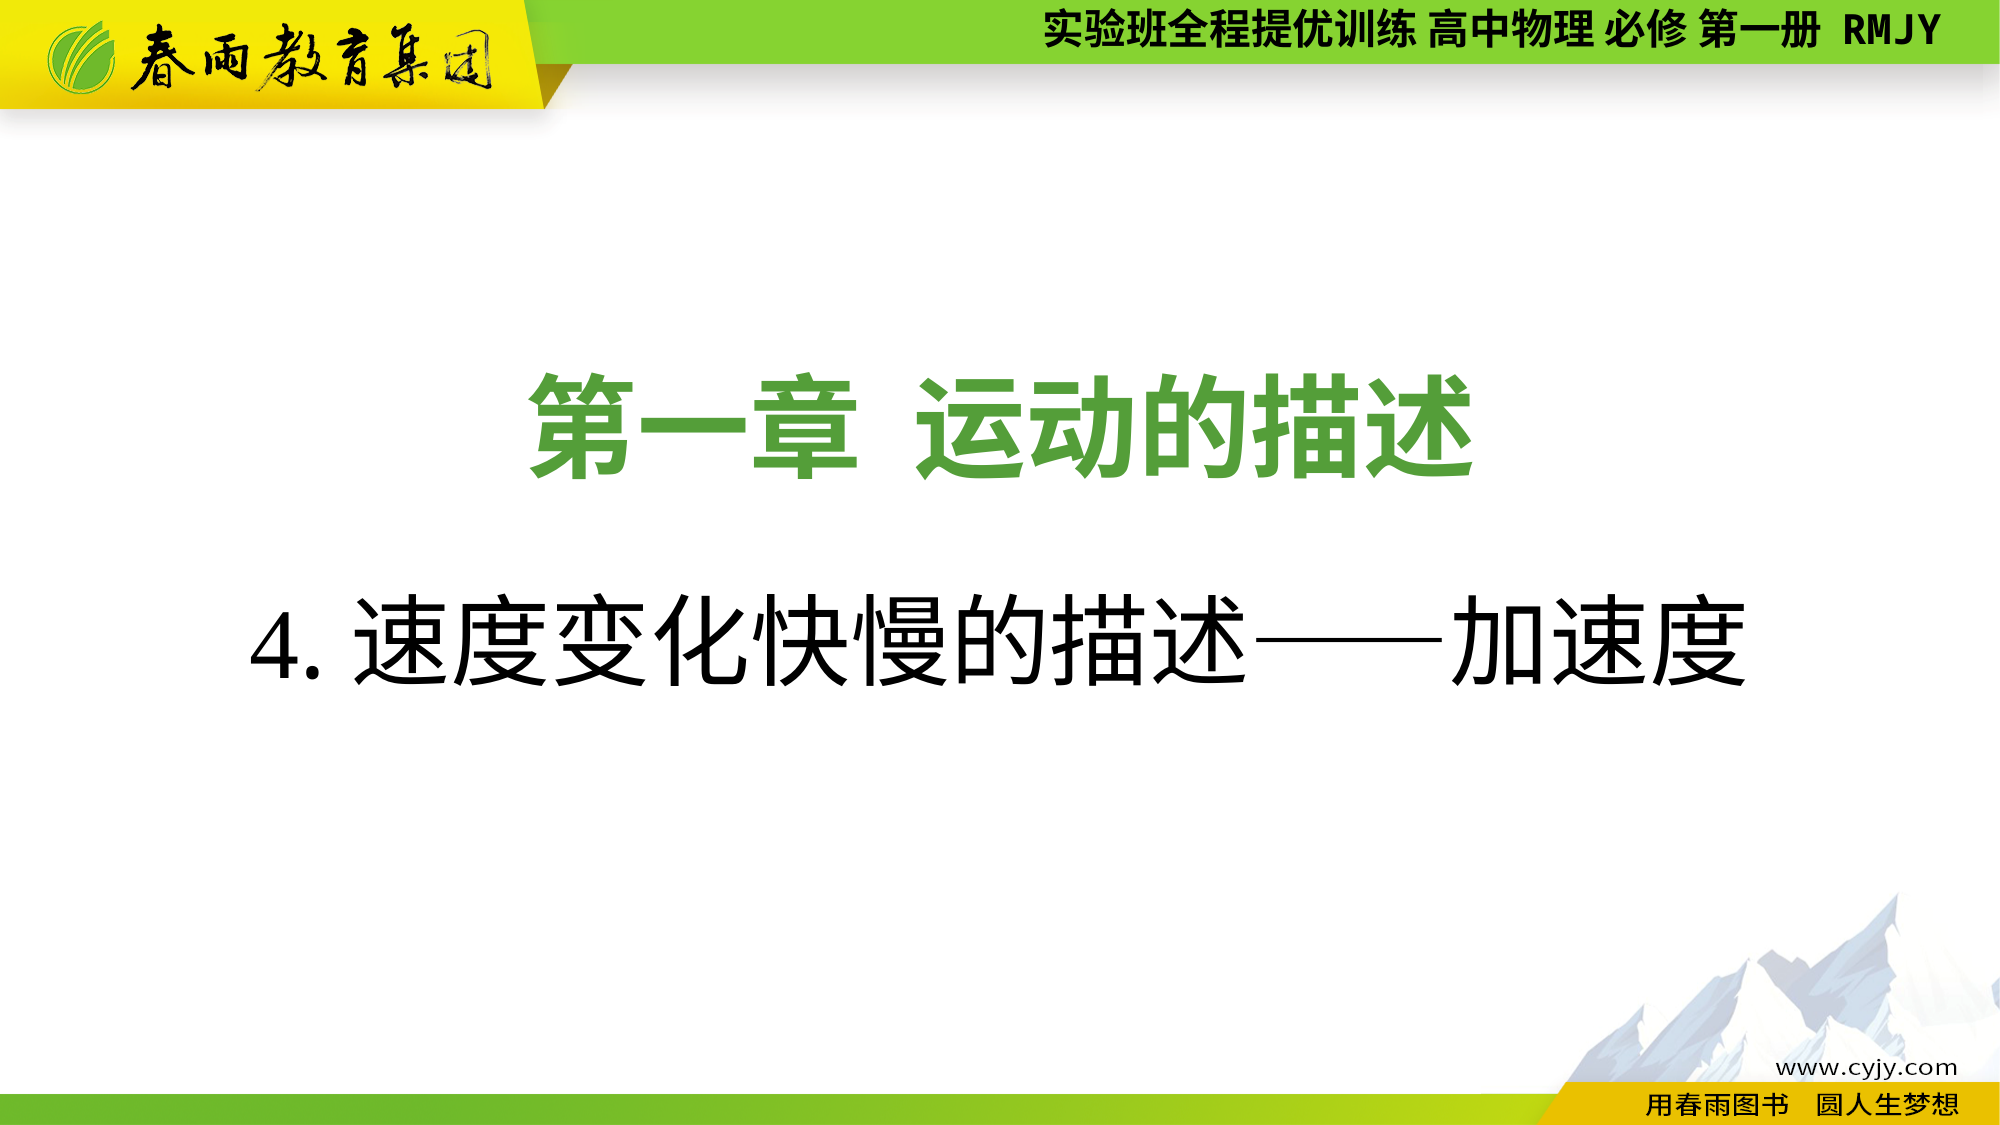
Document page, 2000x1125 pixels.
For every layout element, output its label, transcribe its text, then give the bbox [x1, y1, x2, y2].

picture [0, 0, 2000, 1125]
text_box 4.速度变化快慢的描述——加速度 [54, 511, 1946, 706]
text_box 第一章 运动的描述 [54, 282, 1946, 500]
